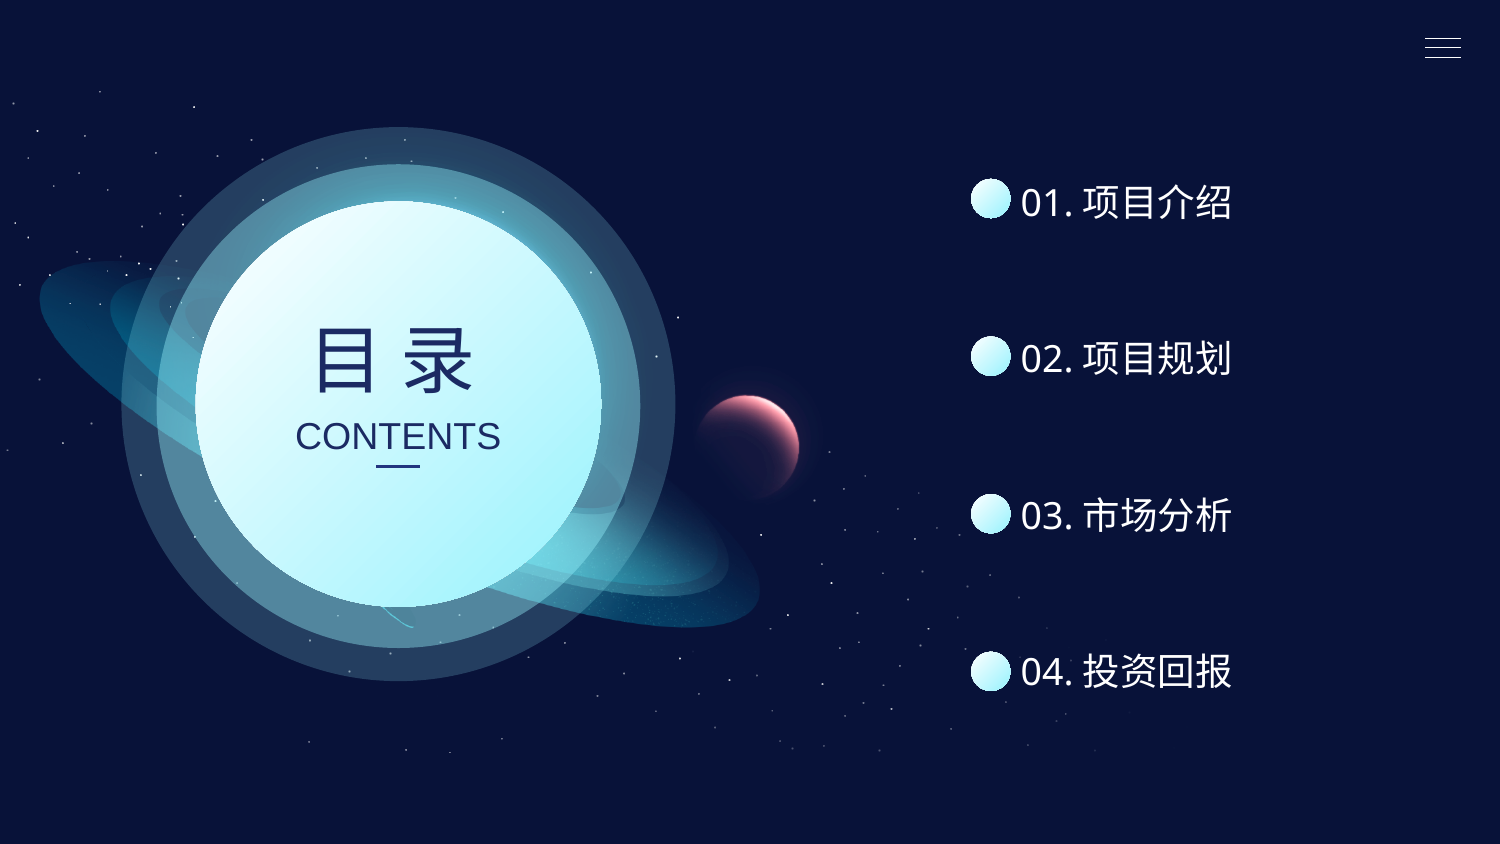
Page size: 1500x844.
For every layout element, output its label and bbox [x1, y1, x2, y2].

picture [5, 37, 1499, 753]
text_box [1424, 38, 1462, 58]
text_box [121, 127, 676, 682]
